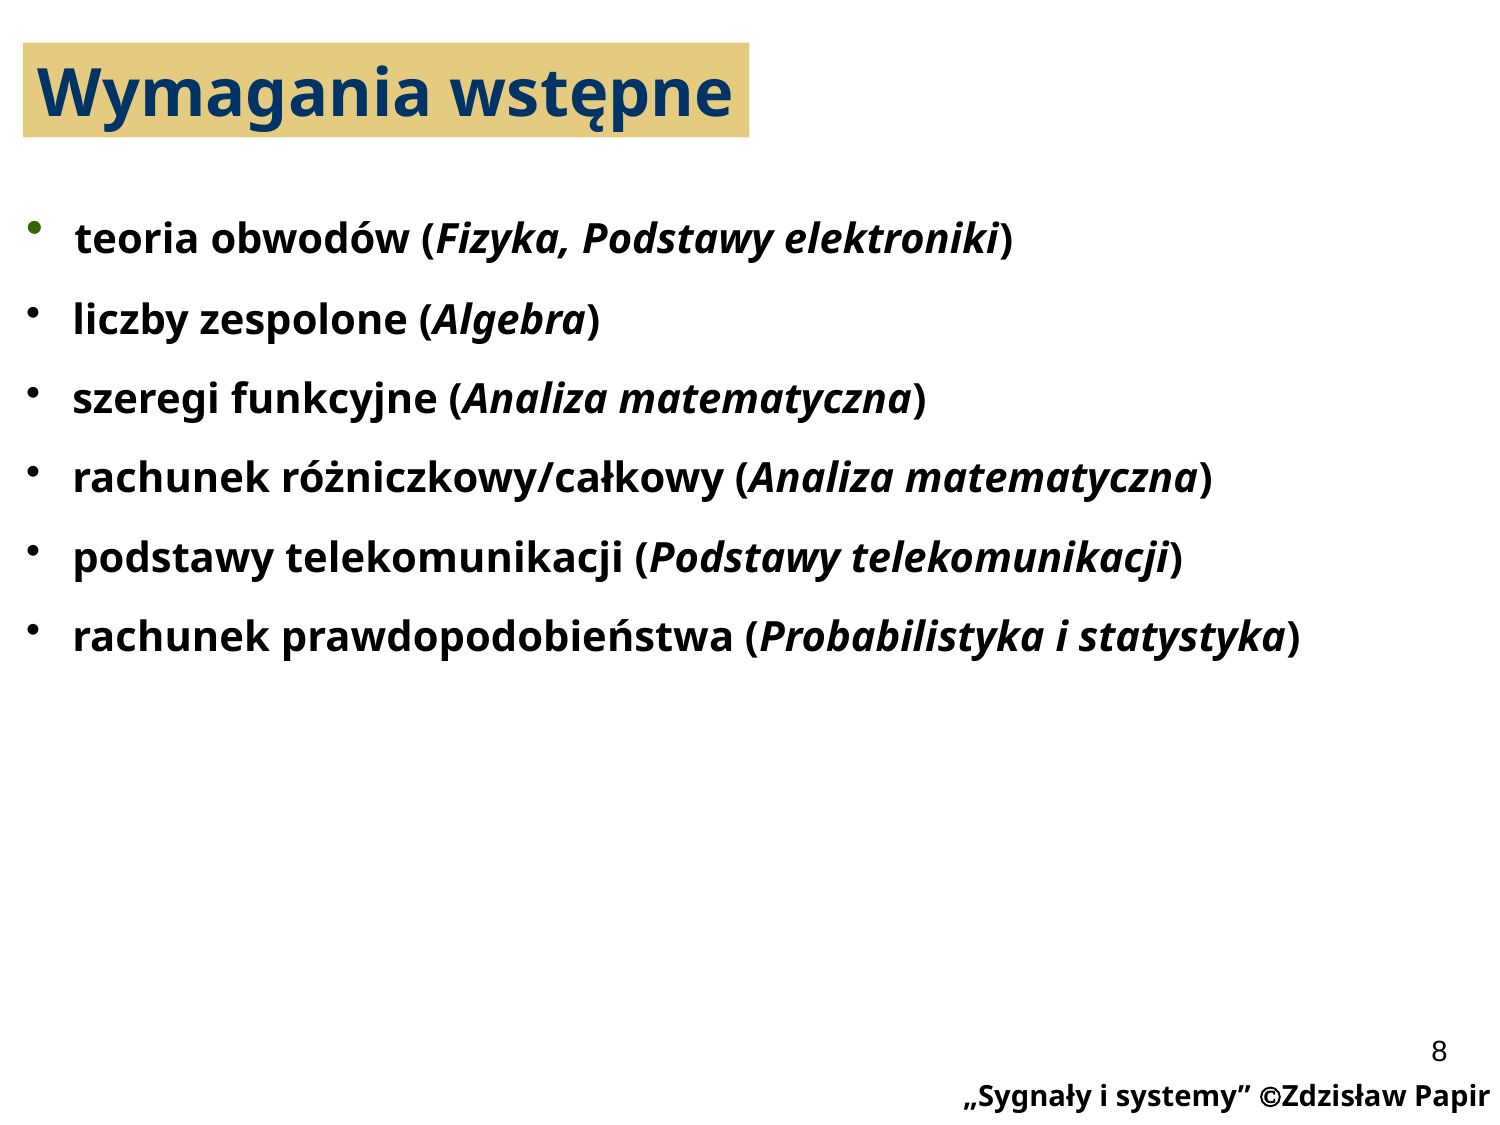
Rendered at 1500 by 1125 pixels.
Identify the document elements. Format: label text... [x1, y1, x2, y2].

text_box Wymagania wstępne [23, 42, 750, 138]
text_box teoria obwodów (Fizyka, Podstawy elektroniki) liczby zespolone (Algebra) szeregi funkcyjne (Analiza matematyczna) rachunek różniczkowy/całkowy (Analiza matematyczna) podstawy telekomunikacji (Podstawy telekomunikacji) rachunek prawdopodobieństwa (Probabilistyka i statystyka) [11, 196, 1316, 667]
text_box „Sygnały i systemy” Zdzisław Papir [948, 1069, 1500, 1120]
slide_number 8 [1149, 1024, 1463, 1101]
